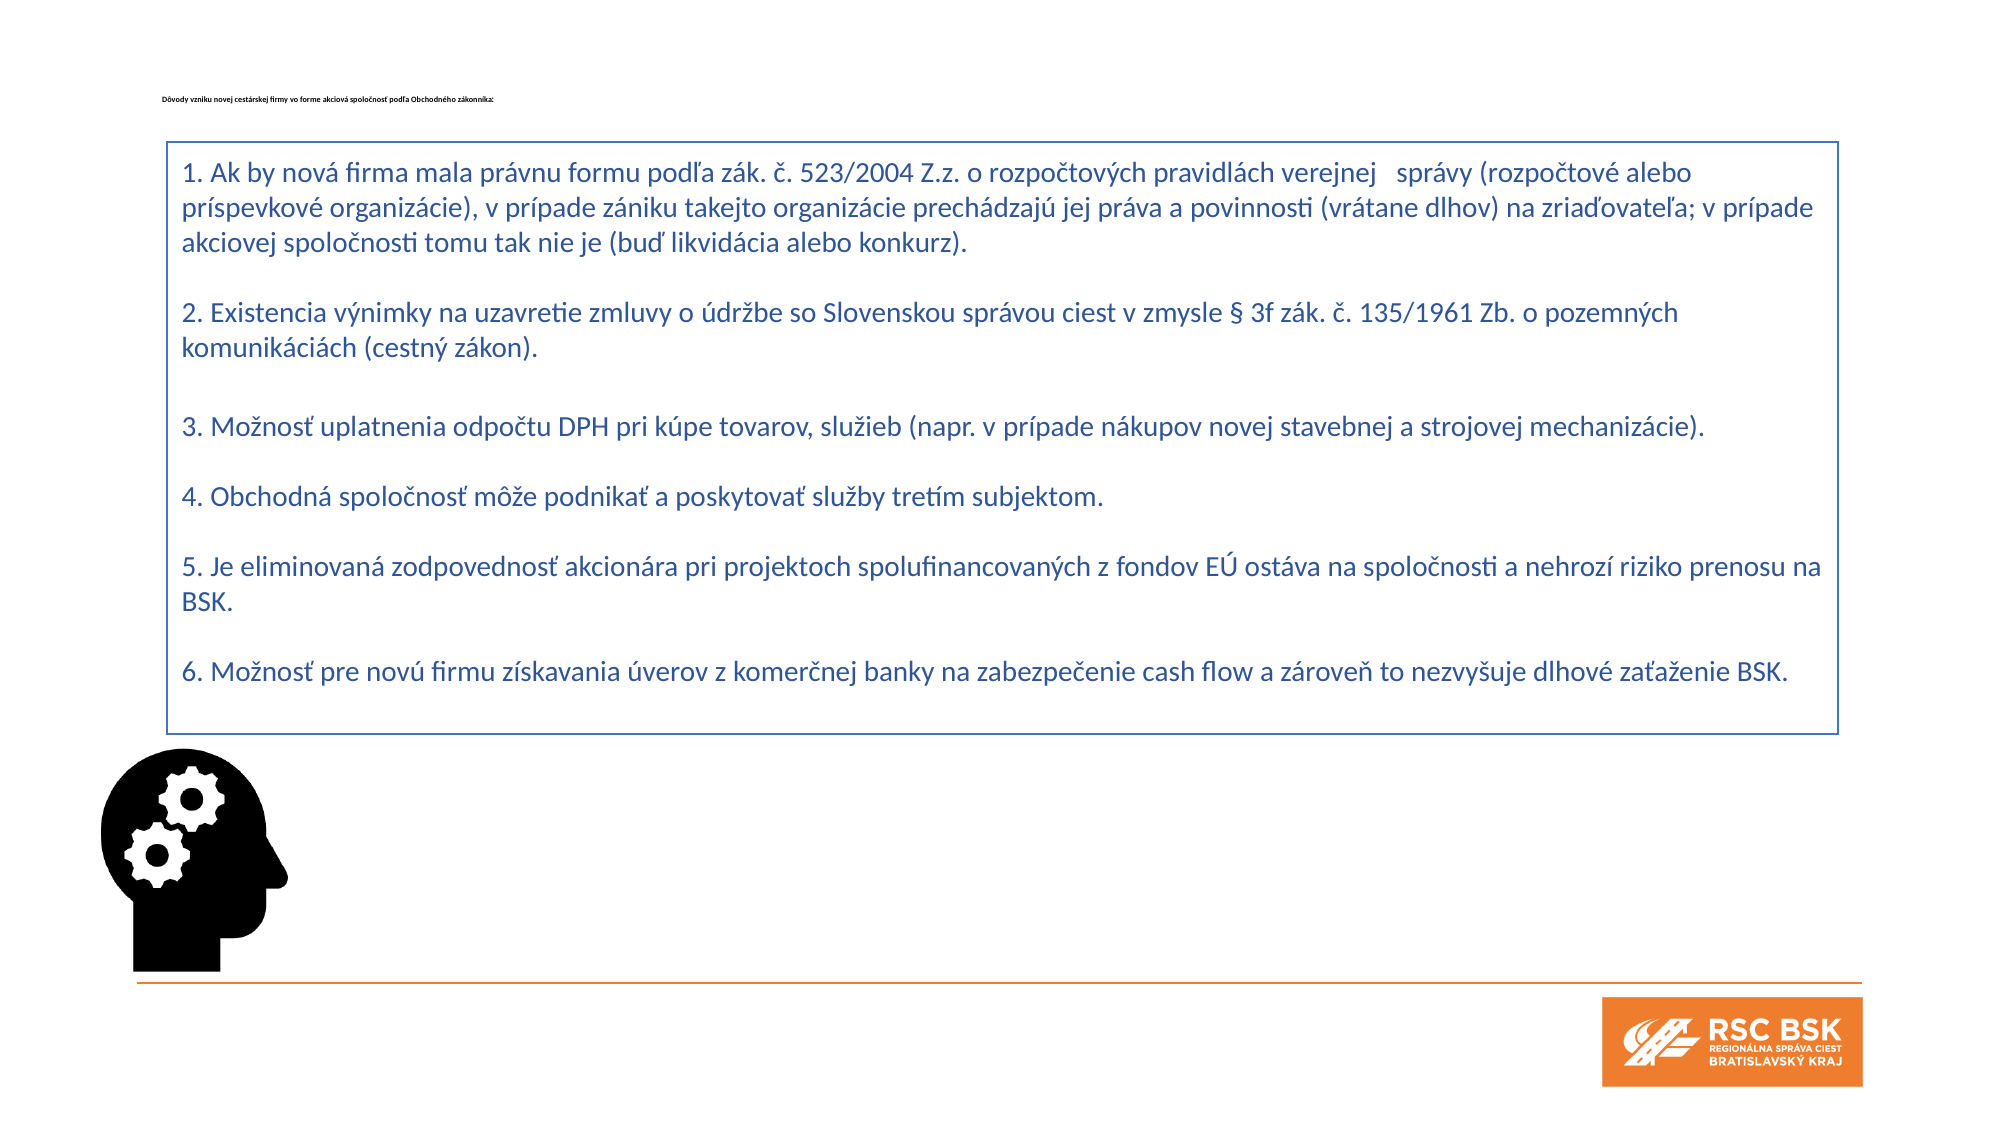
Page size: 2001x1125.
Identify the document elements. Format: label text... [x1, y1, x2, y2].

picture [62, 733, 326, 998]
text_box 1. Ak by nová firma mala právnu formu podľa zák. č. 523/2004 Z.z. o rozpočtových pravidlách verejnej správy (rozpočtové alebo príspevkové organizácie), v prípade zániku takejto organizácie prechádzajú jej práva a povinnosti (vrátane dlhov) na zriaďovateľa; v prípade akciovej spoločnosti tomu tak nie je (buď likvidácia alebo konkurz). 2. Existencia výnimky na uzavretie zmluvy o údržbe so Slovenskou správou ciest v zmysle § 3f zák. č. 135/1961 Zb. o pozemných komunikáciách (cestný zákon). 3. Možnosť uplatnenia odpočtu DPH pri kúpe tovarov, služieb (napr. v prípade nákupov novej stavebnej a strojovej mechanizácie). 4. Obchodná spoločnosť môže podnikať a poskytovať služby tretím subjektom. 5. Je eliminovaná zodpovednosť akcionára pri projektoch spolufinancovaných z fondov EÚ ostáva na spoločnosti a nehrozí riziko prenosu na BSK. 6. Možnosť pre novú firmu získavania úverov z komerčnej banky na zabezpečenie cash flow a zároveň to nezvyšuje dlhové zaťaženie BSK. [166, 141, 1839, 735]
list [1602, 997, 1863, 1087]
title Dôvody vzniku novej cestárskej firmy vo forme akciová spoločnosť podľa Obchodného zákonníka: [147, 49, 1906, 152]
